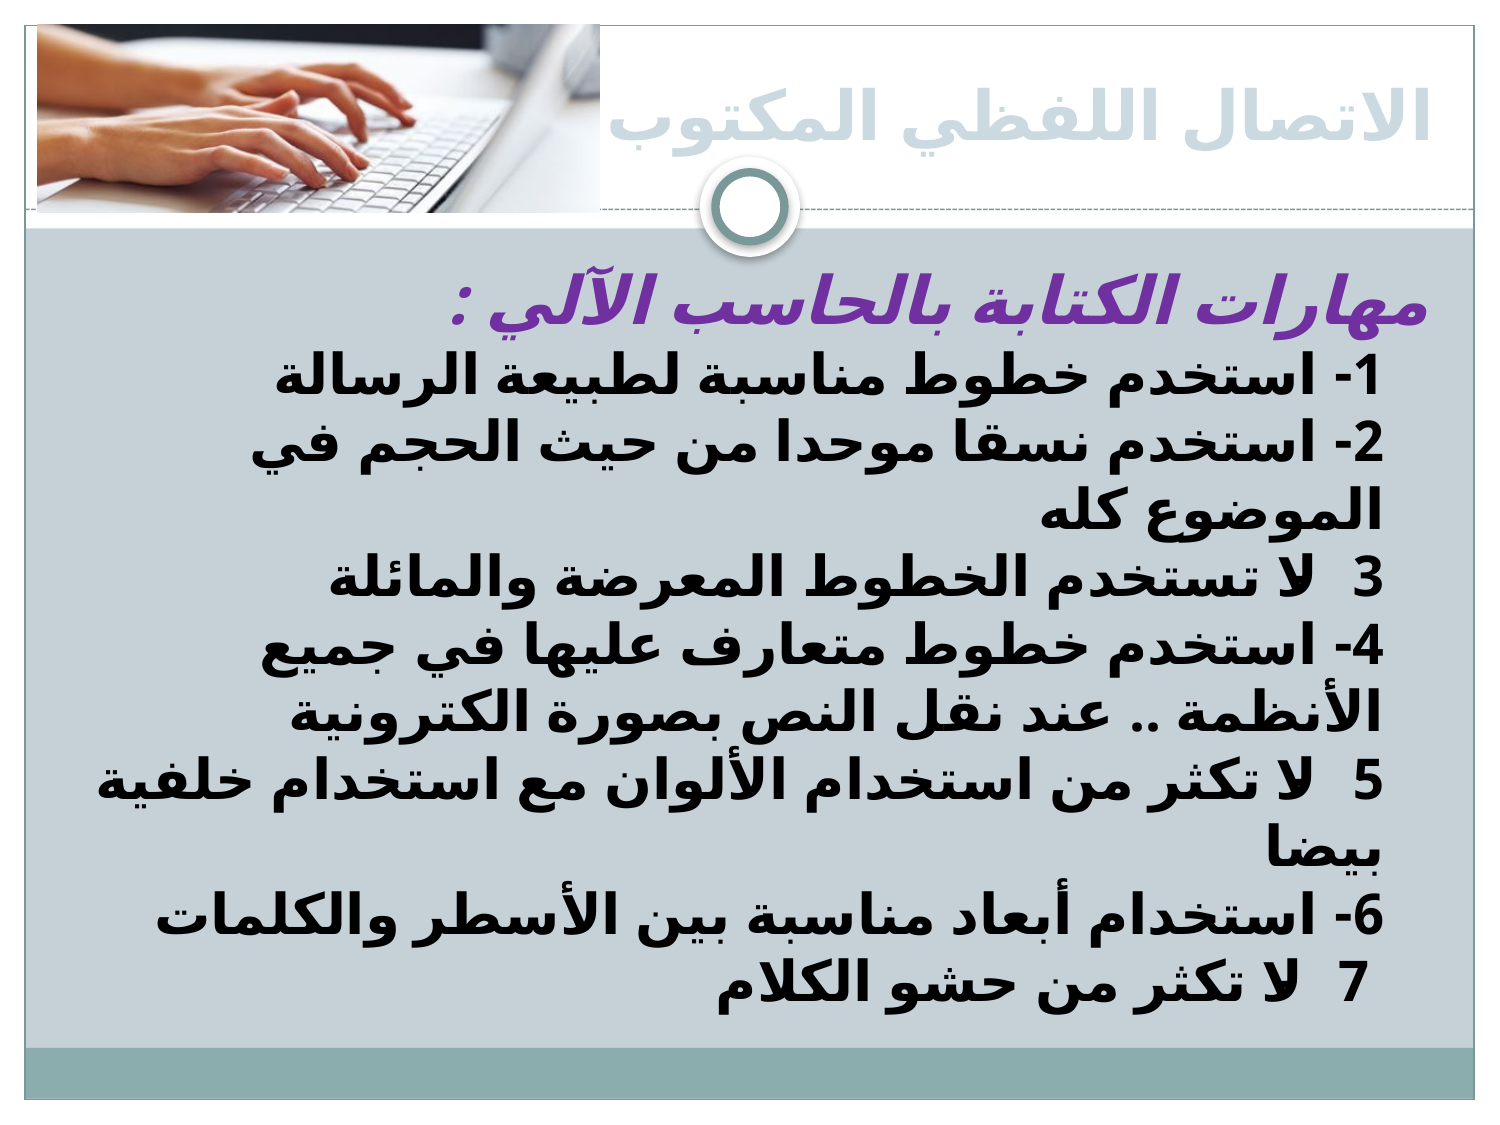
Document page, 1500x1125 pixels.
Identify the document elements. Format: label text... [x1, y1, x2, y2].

picture [37, 24, 601, 213]
list مهارات الكتابة بالحاسب الآلي : 1- استخدم خطوط مناسبة لطبيعة الرسالة 2- استخدم نسقا موحدا من حيث الحجم في الموضوع كله 3- لا تستخدم الخطوط المعرضة والمائلة 4- استخدم خطوط متعارف عليها في جميع الأنظمة .. عند نقل النص بصورة الكترونية 5- لا تكثر من استخدام الألوان مع استخدام خلفية بيضا 6- استخدام أبعاد مناسبة بين الأسطر والكلمات 7- لا تكثر من حشو الكلام [49, 250, 1445, 1001]
title الاتصال اللفظي المكتوب [606, 37, 1450, 162]
